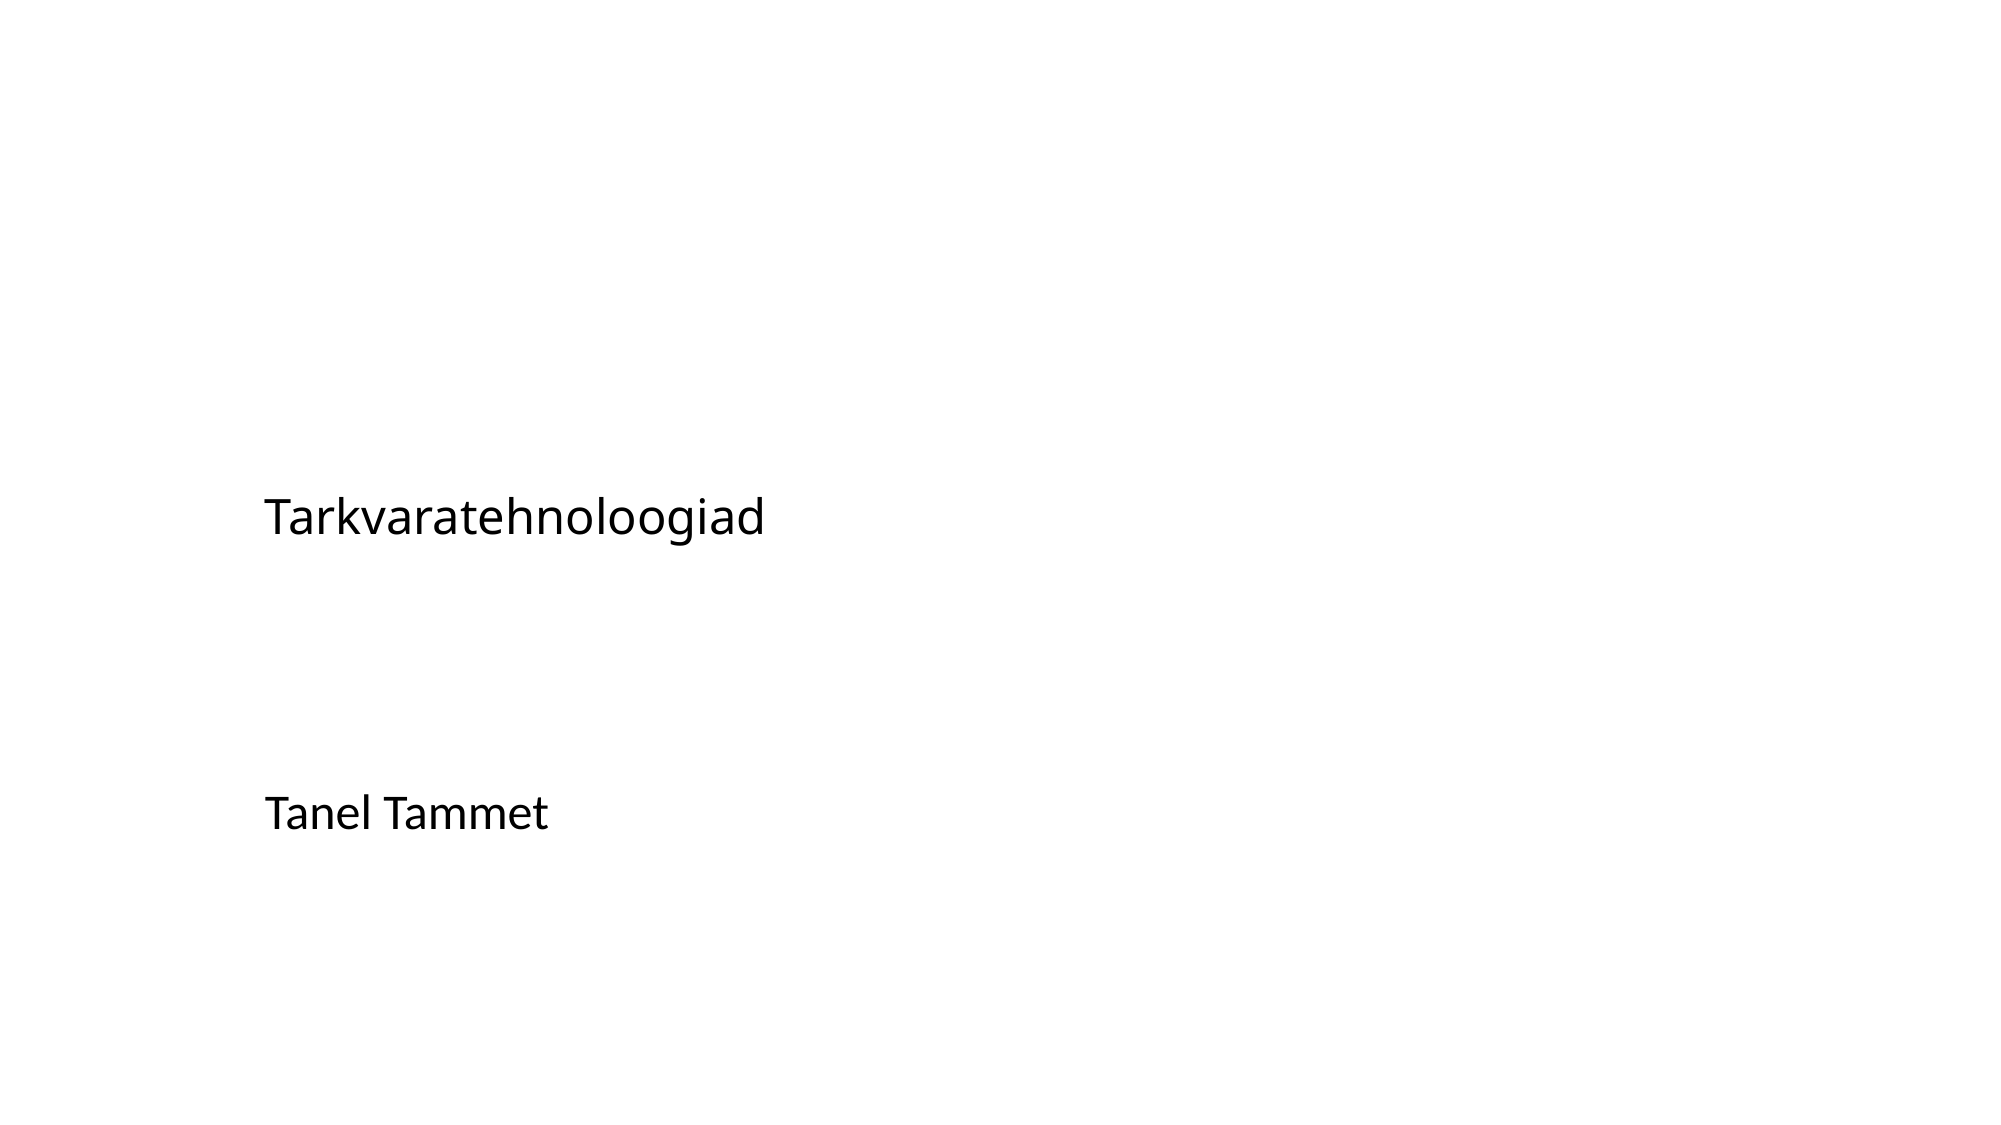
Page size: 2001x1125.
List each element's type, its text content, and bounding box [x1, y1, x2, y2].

subtitle Tanel Tammet [249, 623, 1300, 911]
title Tarkvaratehnoloogiad [249, 272, 1750, 664]
